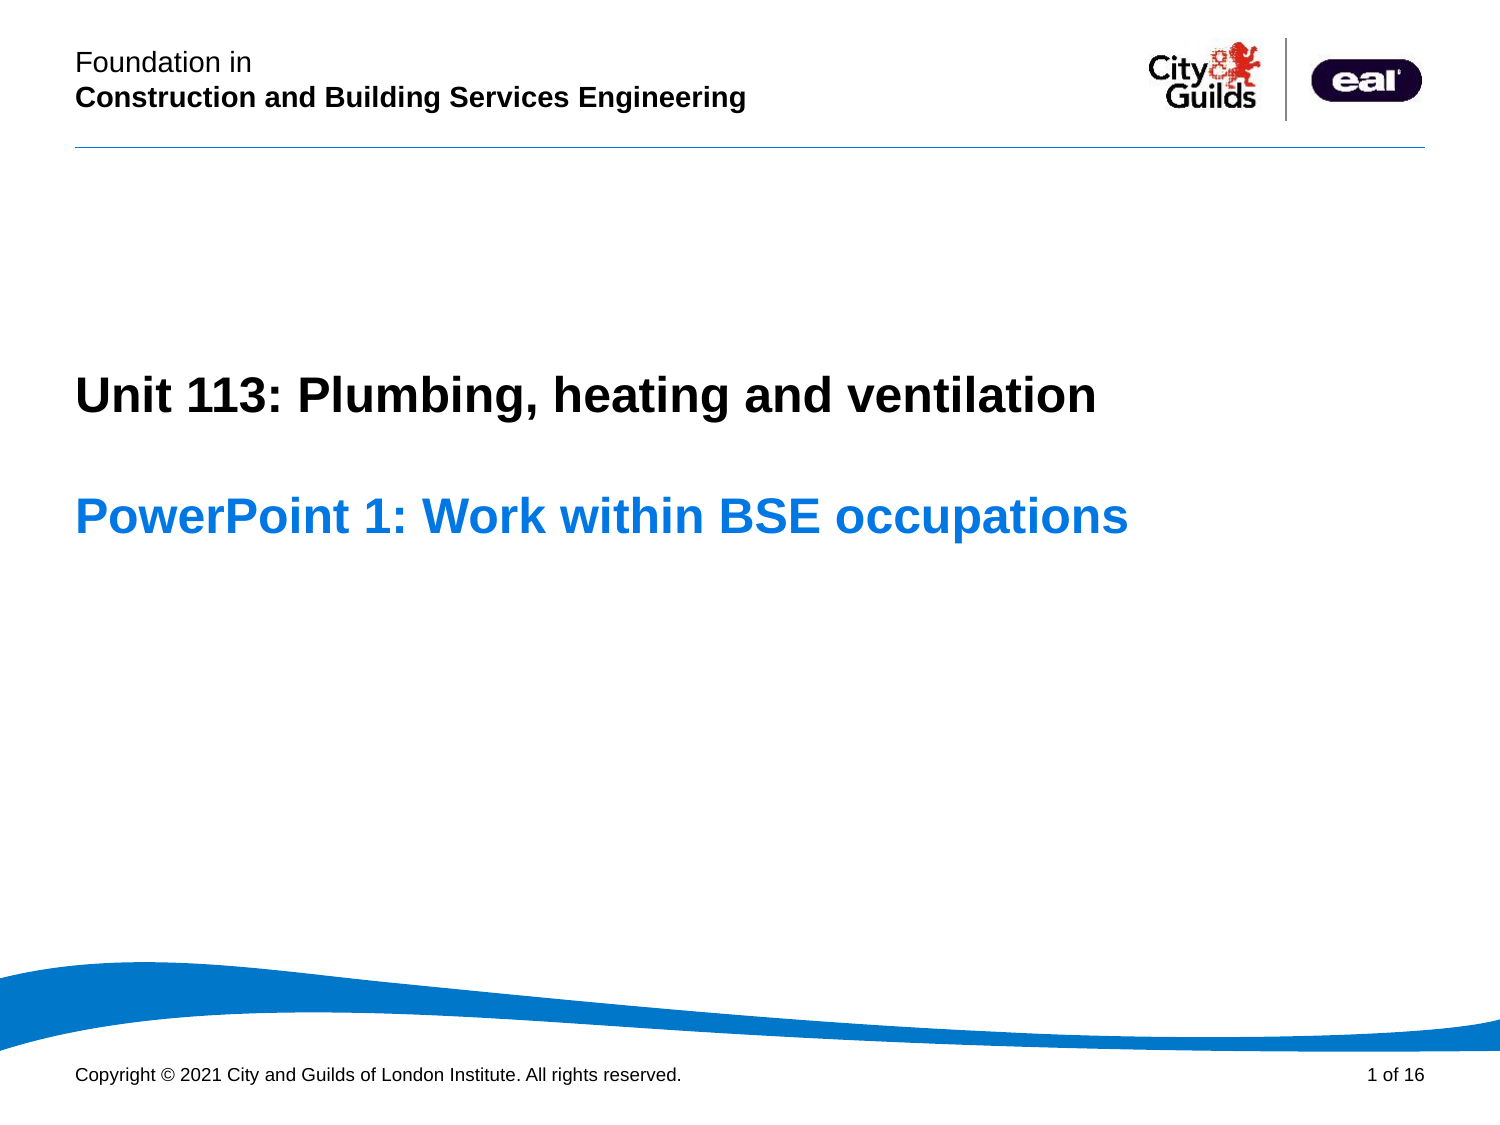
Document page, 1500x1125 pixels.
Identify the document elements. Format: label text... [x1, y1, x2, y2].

text_box Unit 113: Plumbing, heating and ventilation [75, 362, 1388, 482]
list PowerPoint presentation [74, 224, 1426, 1006]
title PowerPoint 1: Work within BSE occupations [74, 482, 1413, 896]
picture [1149, 38, 1422, 121]
